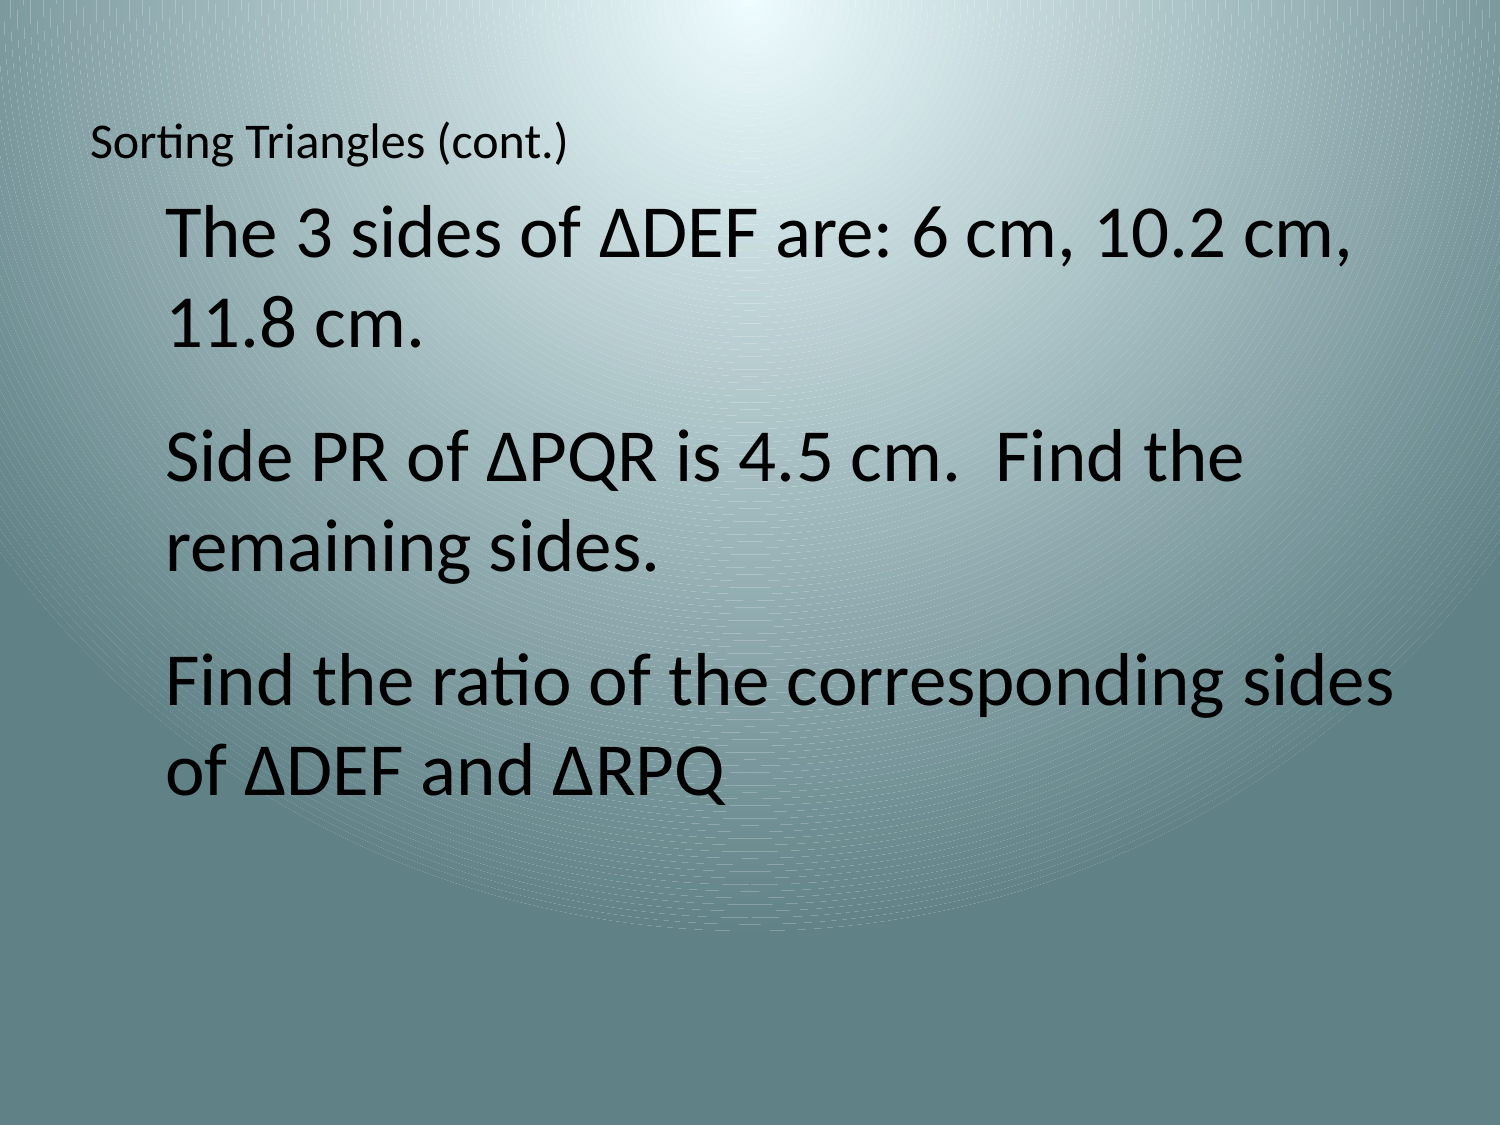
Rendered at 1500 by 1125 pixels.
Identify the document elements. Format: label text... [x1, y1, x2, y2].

list The 3 sides of ΔDEF are: 6 cm, 10.2 cm, 11.8 cm. Side PR of ΔPQR is 4.5 cm. Find the remaining sides. Find the ratio of the corresponding sides of ΔDEF and ΔRPQ [149, 174, 1413, 918]
title Sorting Triangles (cont.) [74, 44, 1426, 233]
